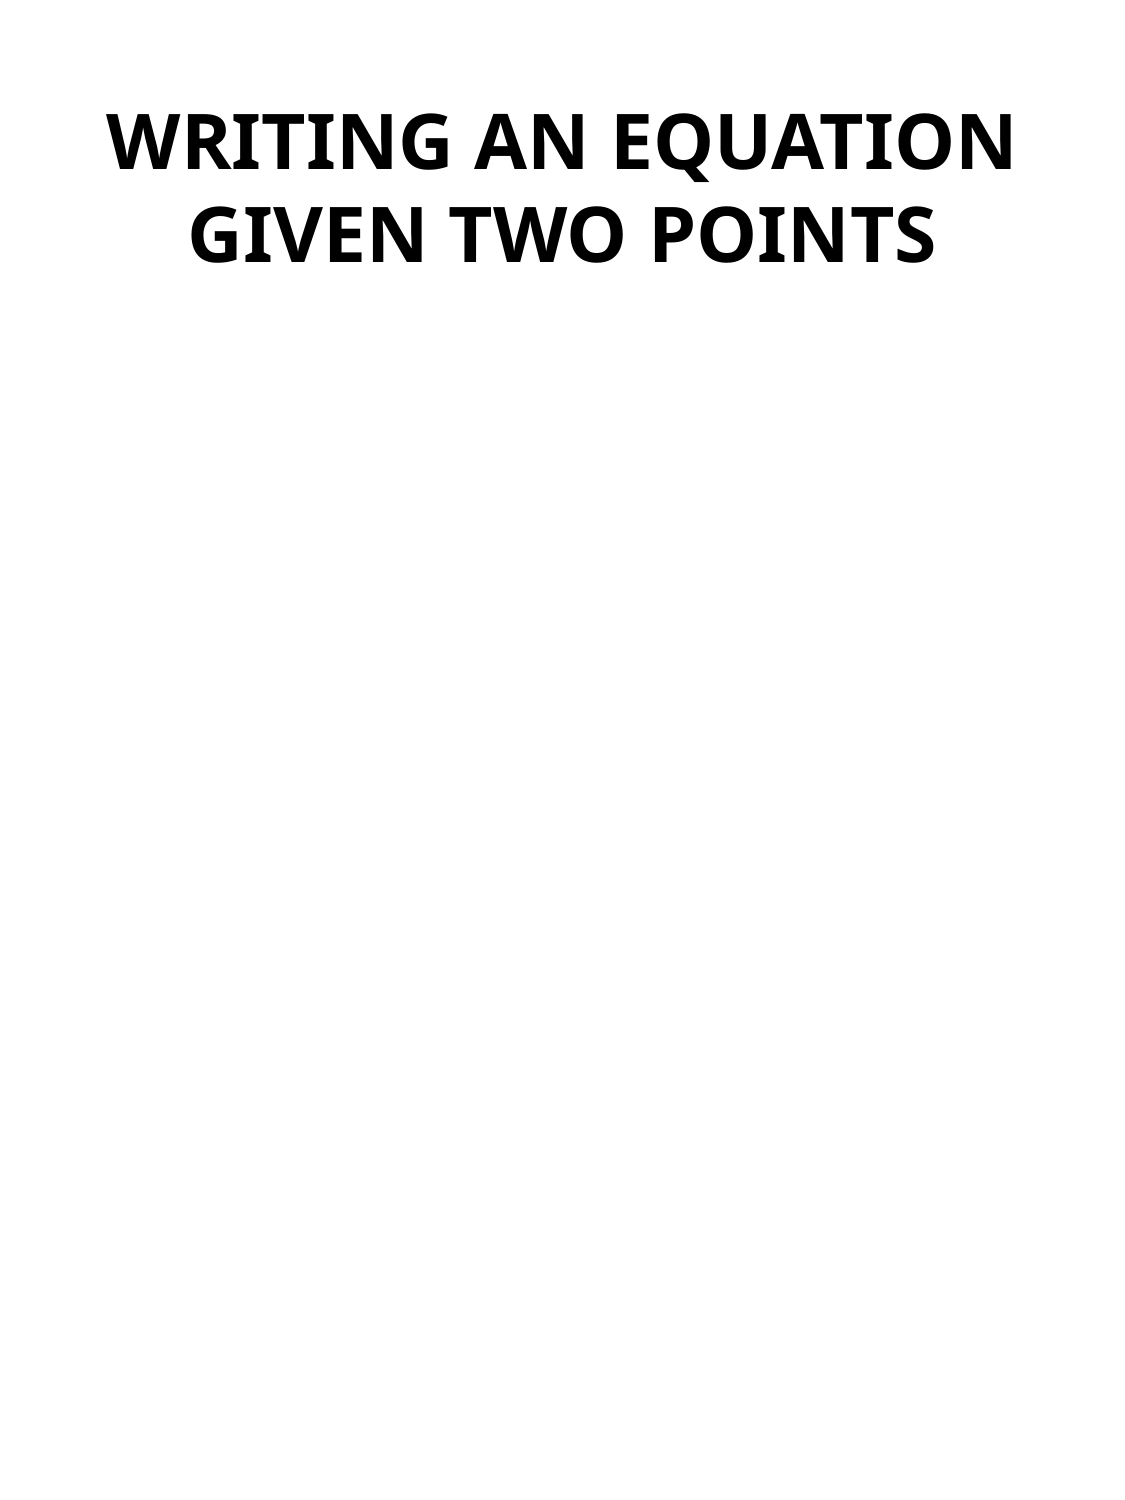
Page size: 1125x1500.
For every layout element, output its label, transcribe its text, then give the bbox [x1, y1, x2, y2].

title WRITING AN EQUATION GIVEN TWO POINTS [56, 60, 1069, 310]
